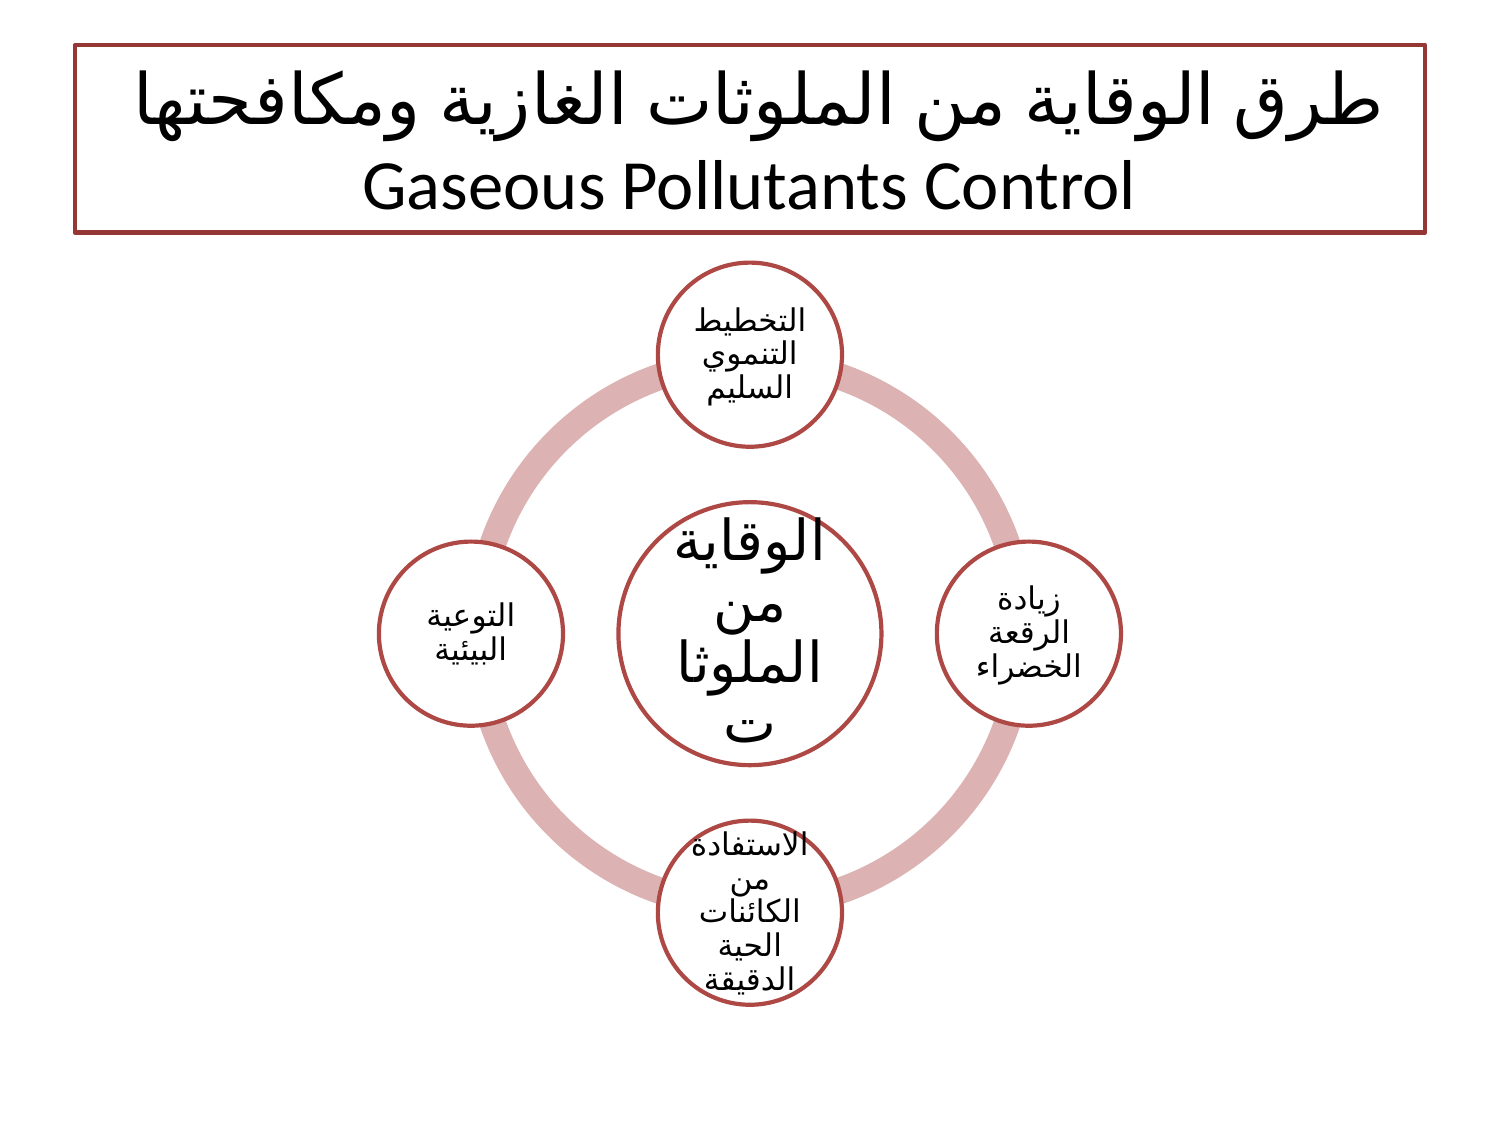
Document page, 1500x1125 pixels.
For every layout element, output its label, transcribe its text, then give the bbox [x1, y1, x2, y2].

title طرق الوقاية من الملوثات الغازية ومكافحتها Gaseous Pollutants Control [75, 45, 1425, 233]
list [74, 262, 1426, 1006]
